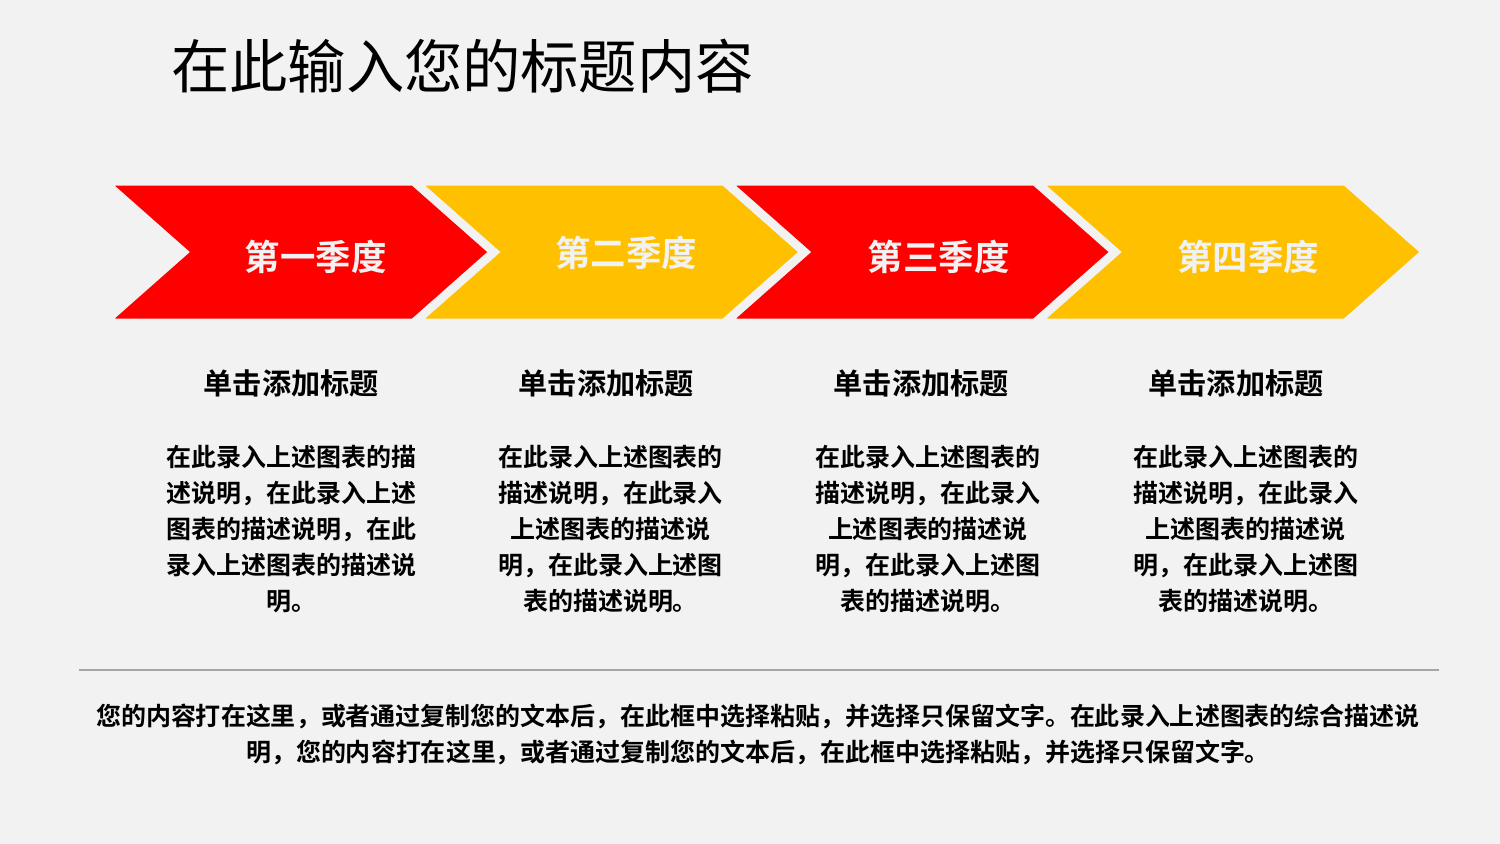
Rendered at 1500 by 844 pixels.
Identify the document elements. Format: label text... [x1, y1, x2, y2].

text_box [736, 185, 1109, 319]
text_box 在此录入上述图表的描述说明，在此录入上述图表的描述说明，在此录入上述图表的描述说明。 [474, 429, 747, 622]
text_box 单击添加标题 [190, 359, 392, 407]
text_box 在此录入上述图表的描述说明，在此录入上述图表的描述说明，在此录入上述图表的描述说明。 [153, 429, 431, 622]
text_box 您的内容打在这里，或者通过复制您的文本后，在此框中选择粘贴，并选择只保留文字。在此录入上述图表的综合描述说明，您的内容打在这里，或者通过复制您的文本后，在此框中选择粘贴，并选择只保留文字。 [76, 687, 1441, 773]
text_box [488, 185, 735, 319]
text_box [115, 185, 488, 319]
text_box 单击添加标题 [1135, 359, 1337, 407]
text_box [1109, 185, 1420, 319]
text_box 在此输入您的标题内容 [156, 22, 793, 108]
text_box 在此录入上述图表的描述说明，在此录入上述图表的描述说明，在此录入上述图表的描述说明。 [790, 429, 1066, 622]
text_box 在此录入上述图表的描述说明，在此录入上述图表的描述说明，在此录入上述图表的描述说明。 [1109, 429, 1383, 622]
text_box 单击添加标题 [505, 359, 707, 407]
text_box 单击添加标题 [820, 359, 1022, 407]
